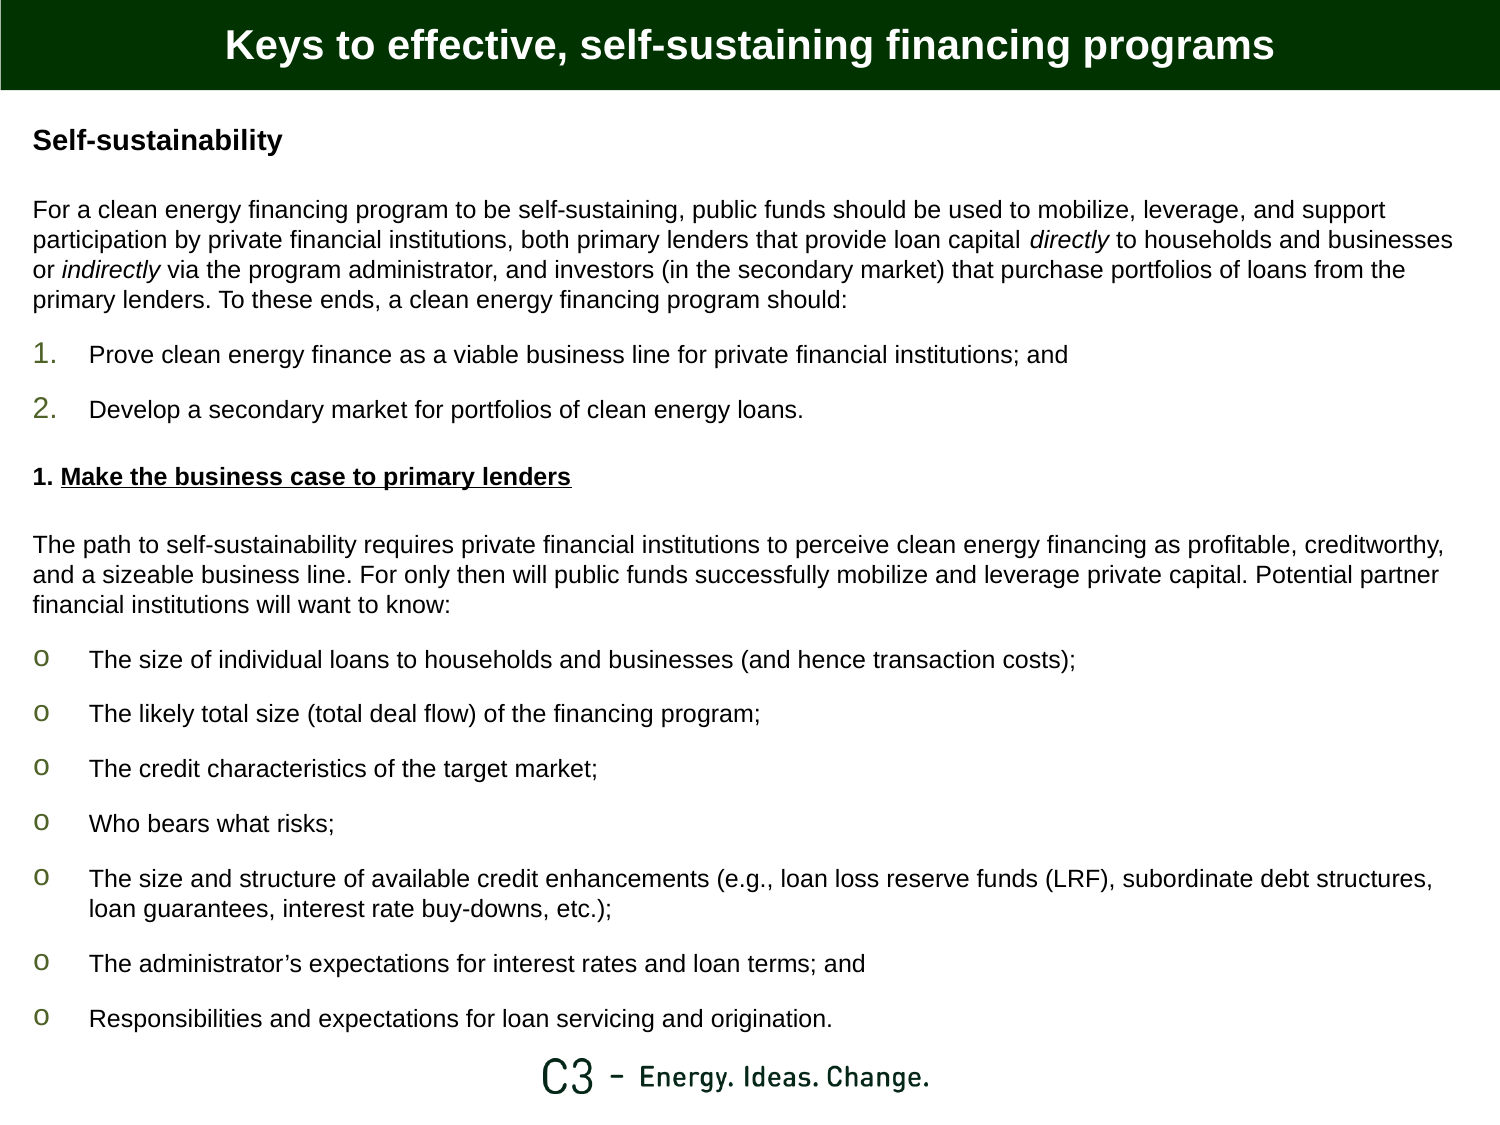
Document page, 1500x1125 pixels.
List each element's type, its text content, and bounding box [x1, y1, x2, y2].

list Self-sustainability For a clean energy financing program to be self-sustaining, public funds should be used to mobilize, leverage, and support participation by private financial institutions, both primary lenders that provide loan capital directly to households and businesses or indirectly via the program administrator, and investors (in the secondary market) that purchase portfolios of loans from the primary lenders. To these ends, a clean energy financing program should: Prove clean energy finance as a viable business line for private financial institutions; and Develop a secondary market for portfolios of clean energy loans. 1. Make the business case to primary lenders The path to self-sustainability requires private financial institutions to perceive clean energy financing as profitable, creditworthy, and a sizeable business line. For only then will public funds successfully mobilize and leverage private capital. Potential partner financial institutions will want to know: The size of individual loans to households and businesses (and hence transaction costs); The likely total size (total deal flow) of the financing program; The credit characteristics of the target market; Who bears what risks; The size and structure of available credit enhancements (e.g., loan loss reserve funds (LRF), subordinate debt structures, loan guarantees, interest rate buy-downs, etc.); The administrator’s expectations for interest rates and loan terms; and Responsibilities and expectations for loan servicing and origination. [17, 113, 1483, 1036]
text_box Keys to effective, self-sustaining financing programs [0, 0, 1500, 91]
picture [543, 1058, 928, 1094]
